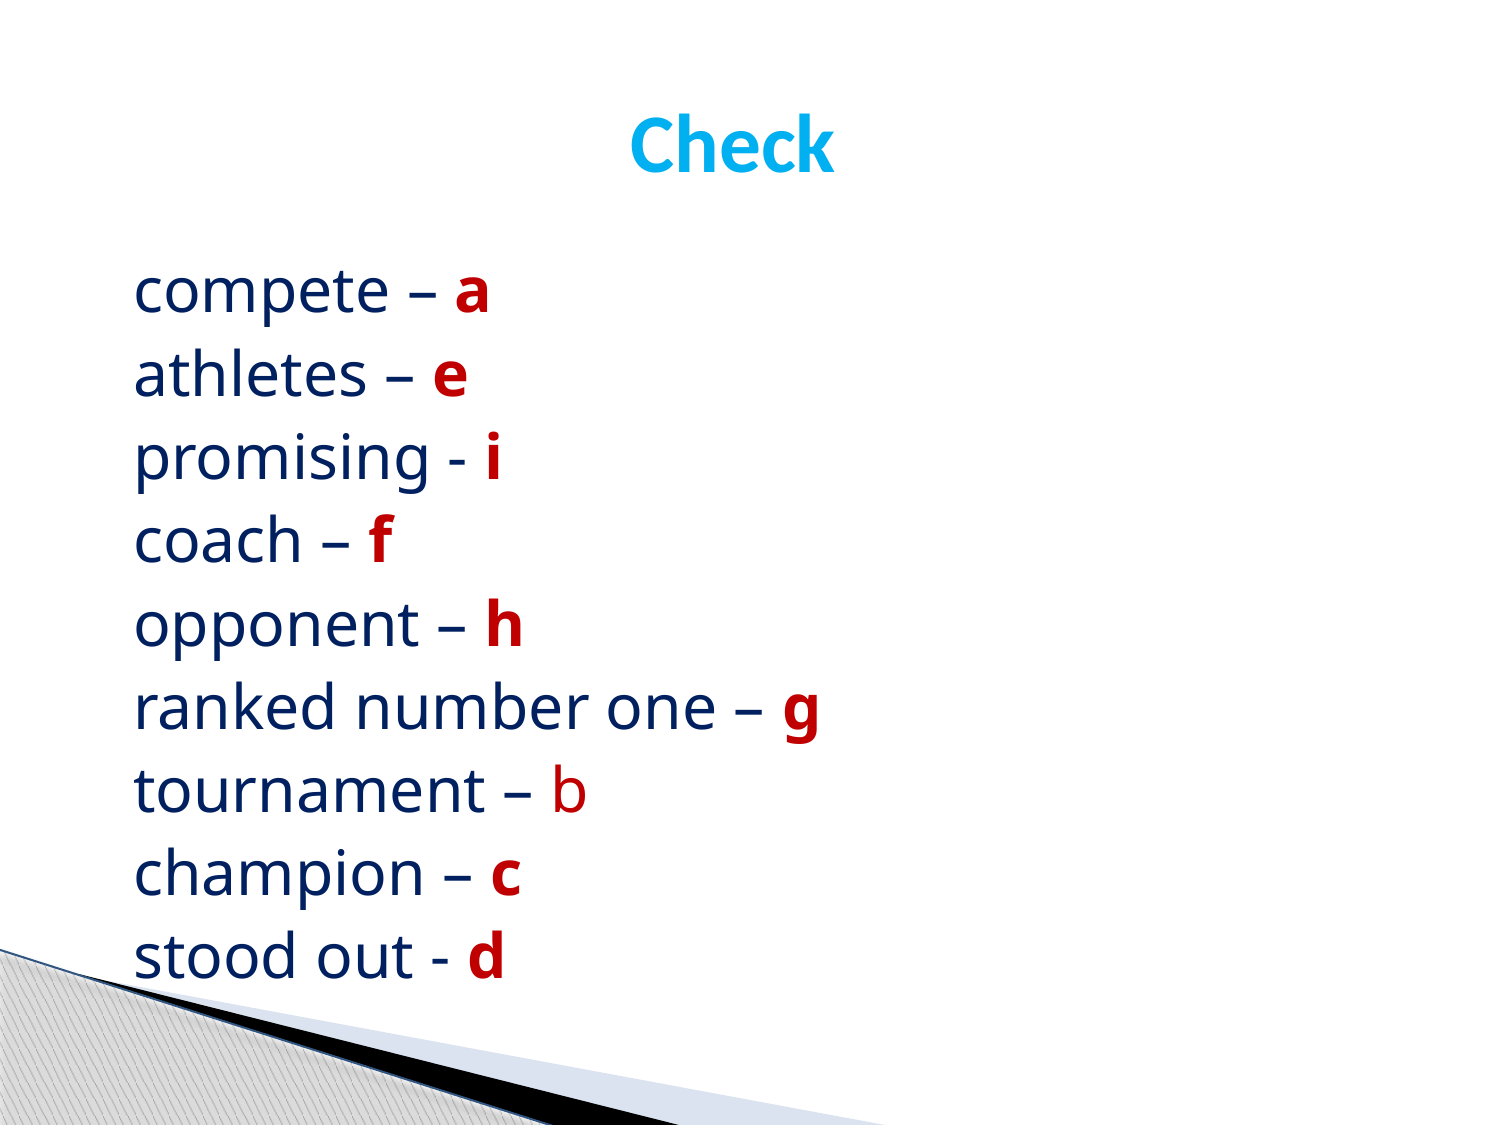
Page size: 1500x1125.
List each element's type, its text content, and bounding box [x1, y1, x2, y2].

title Check [41, 45, 1425, 233]
list compete – a athletes – e promising - i coach – f opponent – h ranked number one – g tournament – b champion – c stood out - d [100, 243, 1424, 1125]
